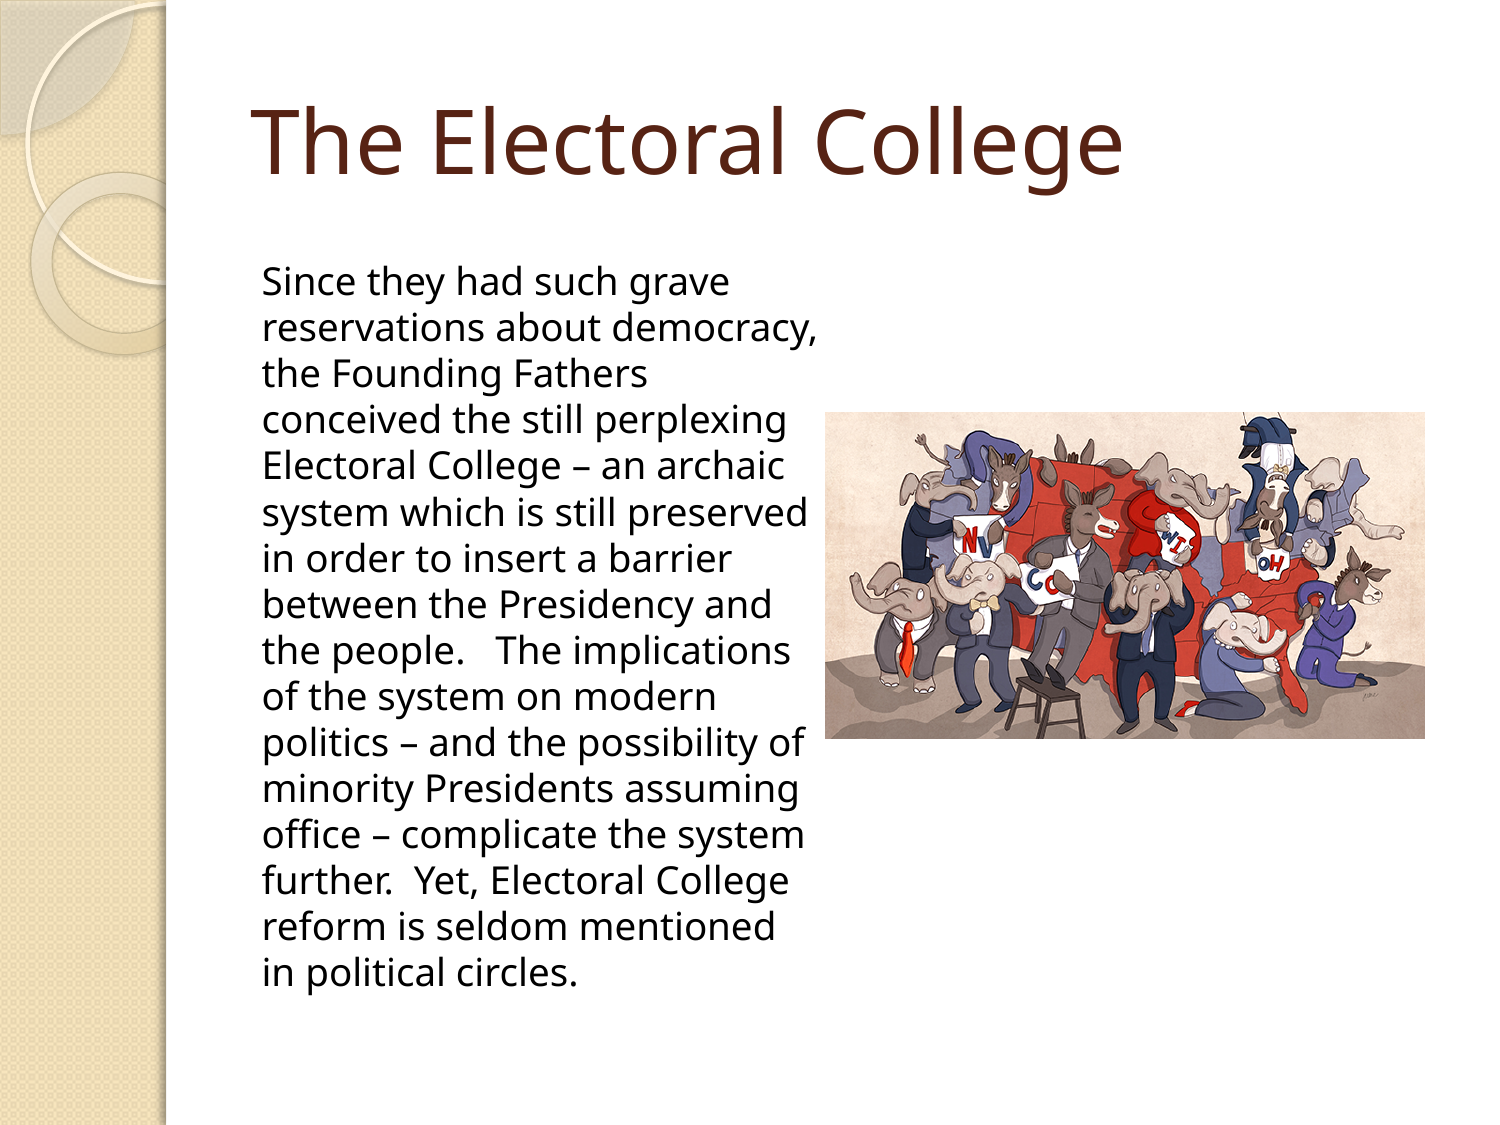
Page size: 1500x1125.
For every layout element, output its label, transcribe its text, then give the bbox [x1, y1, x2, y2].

title The Electoral College [235, 45, 1466, 233]
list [824, 412, 1426, 739]
list Since they had such grave reservations about democracy, the Founding Fathers conceived the still perplexing Electoral College – an archaic system which is still preserved in order to insert a barrier between the Presidency and the people. The implications of the system on modern politics – and the possibility of minority Presidents assuming office – complicate the system further. Yet, Electoral College reform is seldom mentioned in political circles. [235, 249, 836, 1015]
